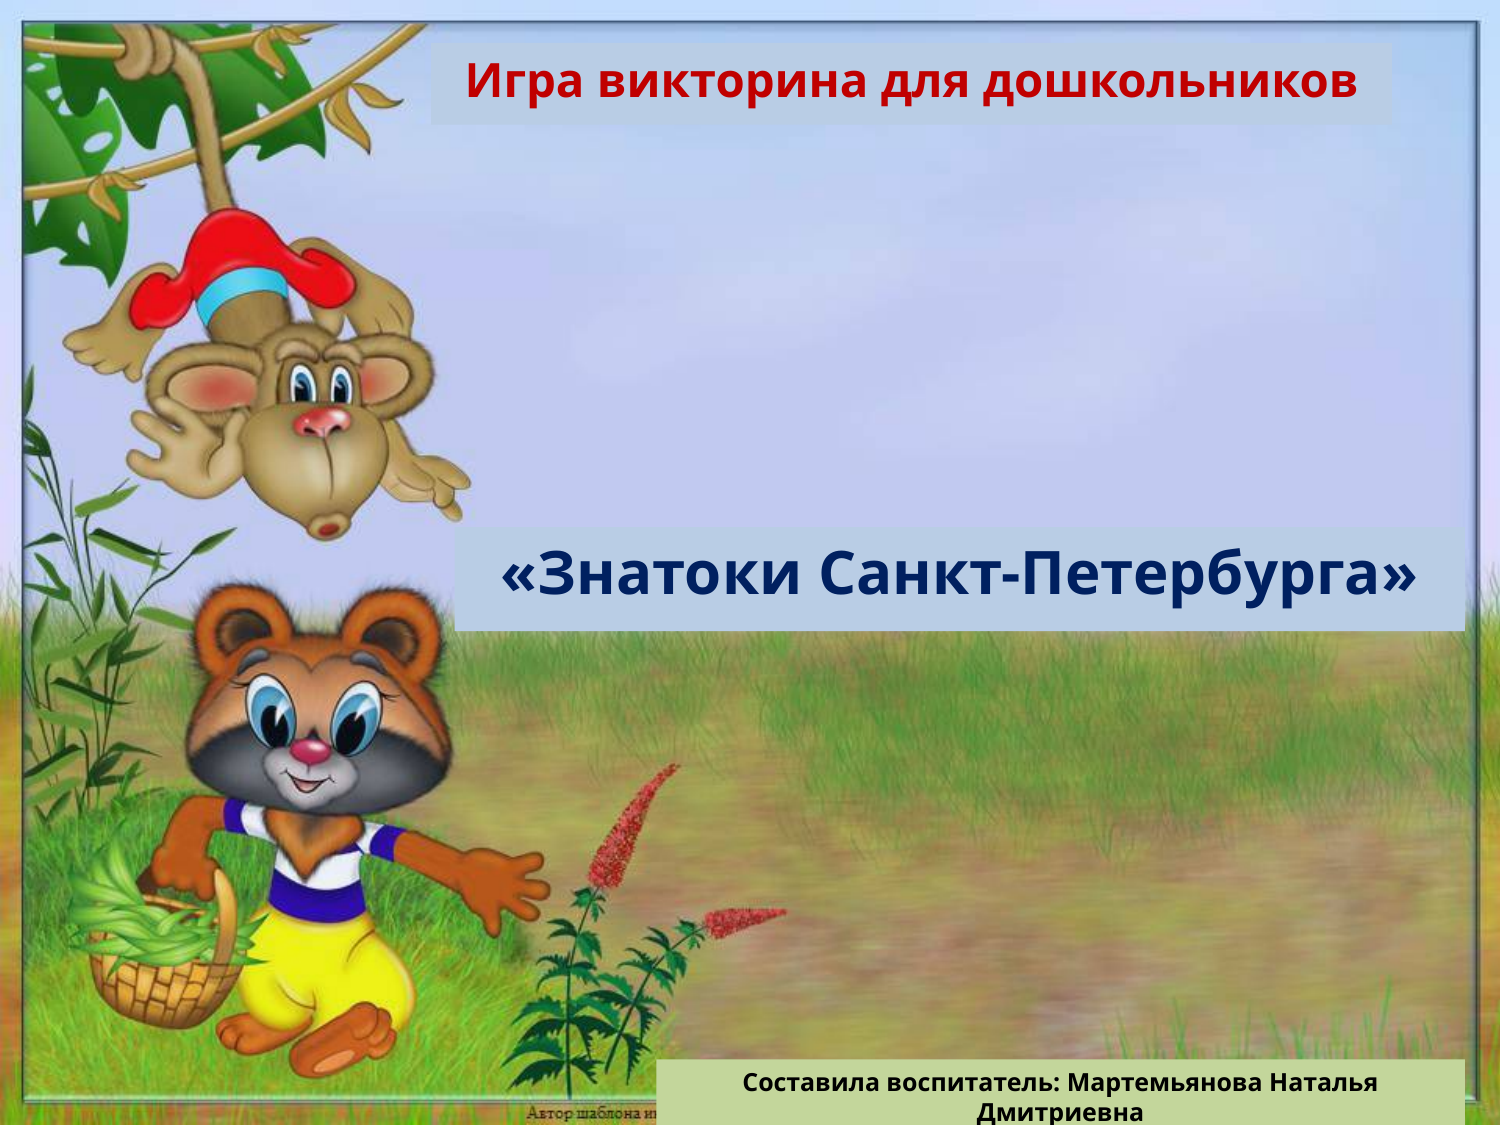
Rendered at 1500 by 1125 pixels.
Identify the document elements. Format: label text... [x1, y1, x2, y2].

picture [0, 0, 1500, 1125]
text_box Составила воспитатель: Мартемьянова Наталья Дмитриевна [656, 1059, 1465, 1125]
subtitle Игра викторина для дошкольников [431, 42, 1392, 125]
title «Знатоки Санкт-Петербурга» [454, 527, 1465, 632]
